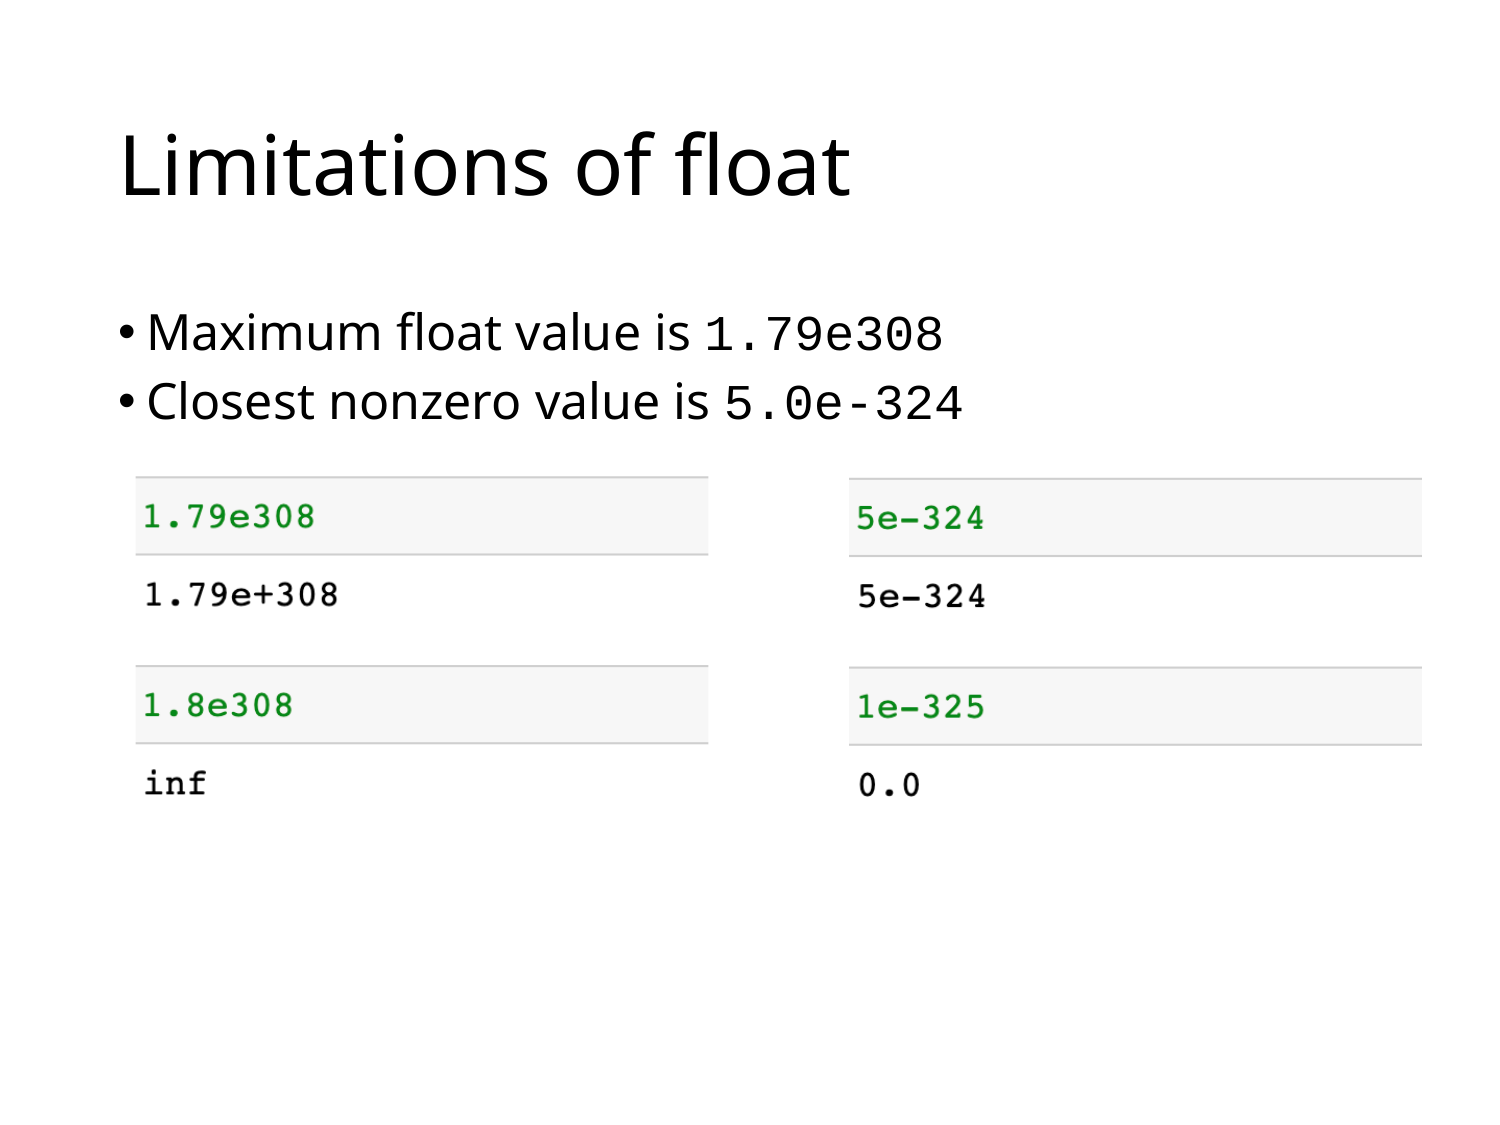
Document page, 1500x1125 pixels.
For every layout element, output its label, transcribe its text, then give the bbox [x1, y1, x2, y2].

title Limitations of float [103, 59, 1397, 278]
list Maximum float value is 1.79e308 Closest nonzero value is 5.0e-324 [103, 299, 1397, 1014]
picture [849, 467, 1422, 823]
picture [135, 469, 709, 802]
